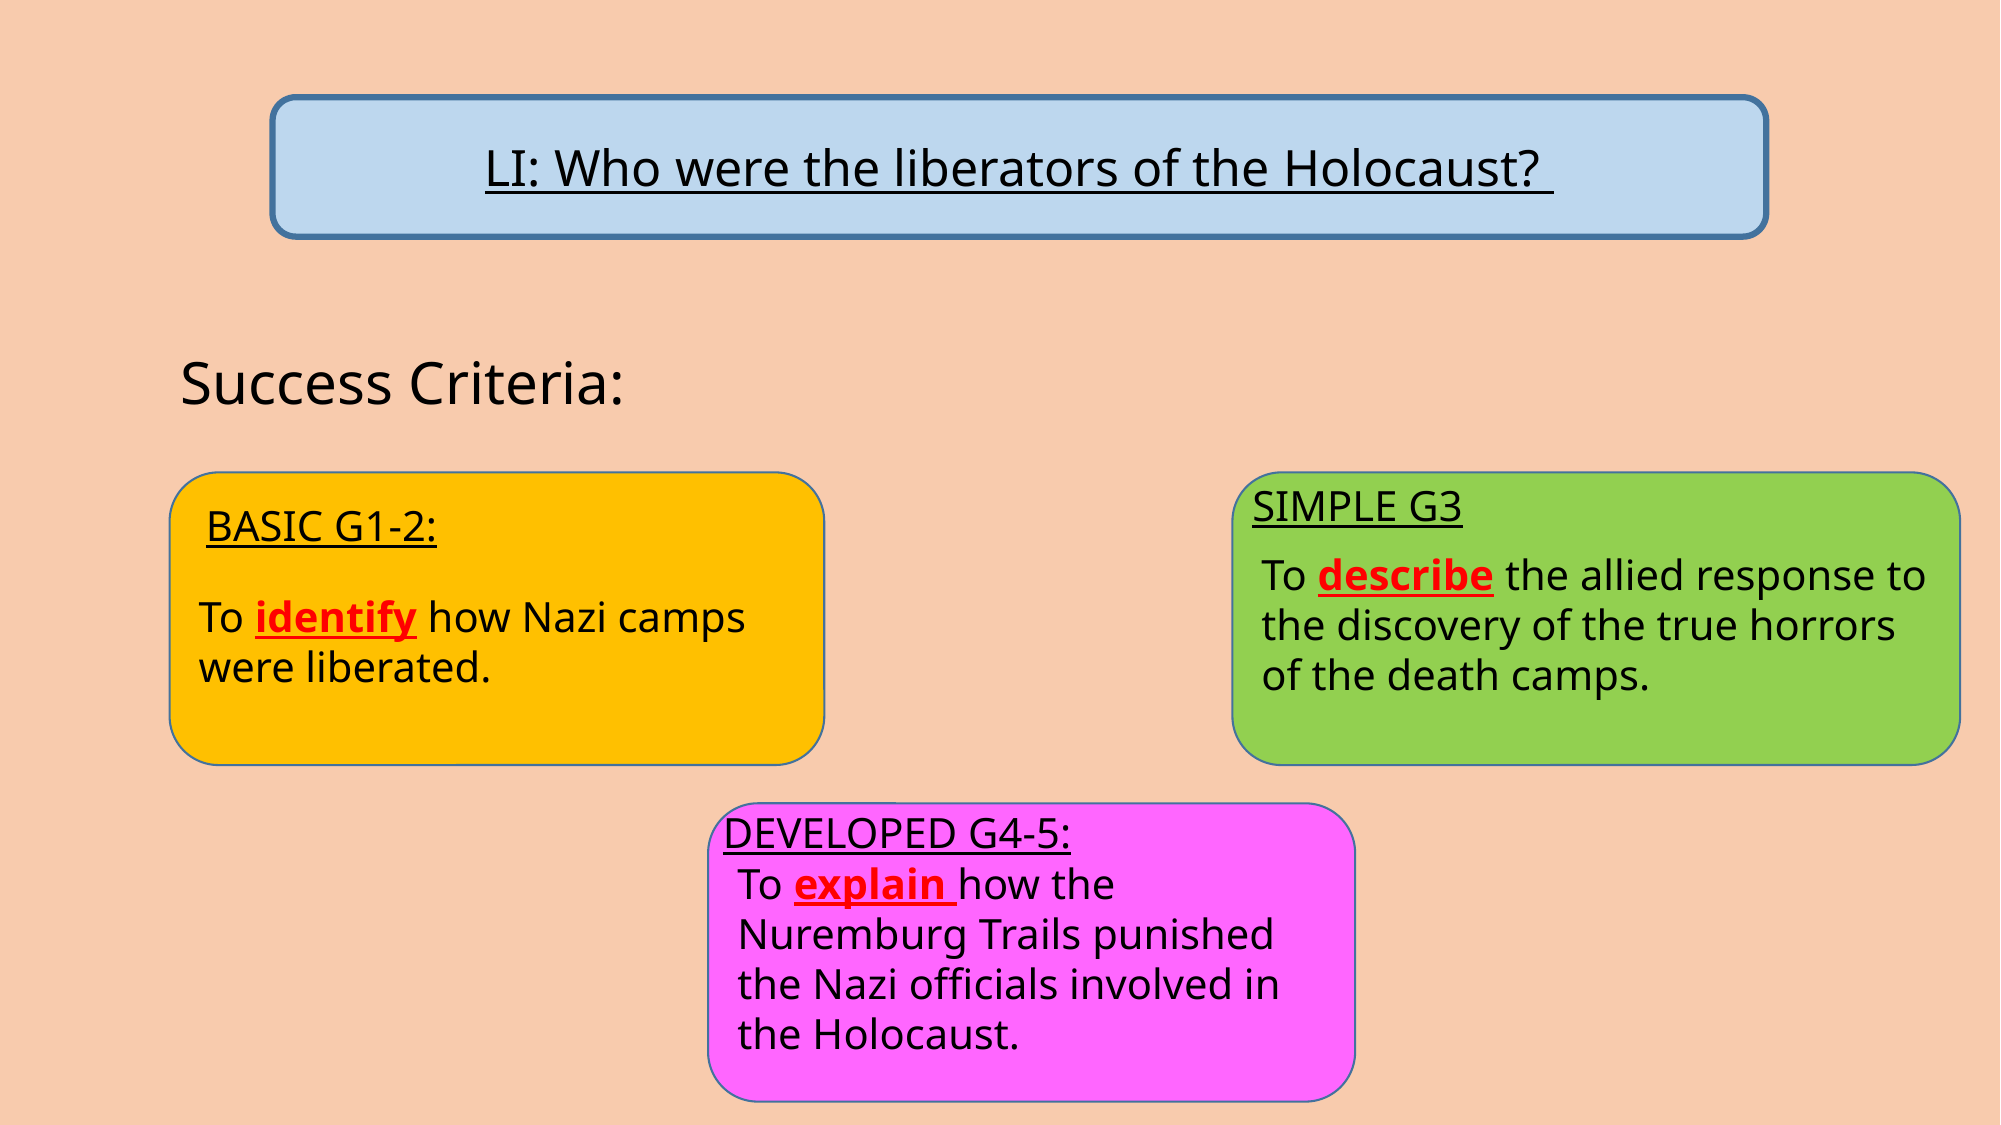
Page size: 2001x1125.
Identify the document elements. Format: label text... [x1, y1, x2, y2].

text_box BASIC G1-2: [190, 492, 579, 558]
text_box DEVELOPED G4-5: [708, 799, 1132, 865]
text_box Success Criteria: [165, 338, 694, 469]
text_box To describe the allied response to the discovery of the true horrors of the death camps. [1231, 471, 1962, 767]
text_box SIMPLE G3 [1237, 472, 1597, 538]
text_box To explain how the Nuremburg Trails punished the Nazi officials involved in the Holocaust. [707, 802, 1357, 1103]
text_box LI: Who were the liberators of the Holocaust? [271, 96, 1768, 238]
text_box To identify how Nazi camps were liberated. [168, 471, 826, 767]
